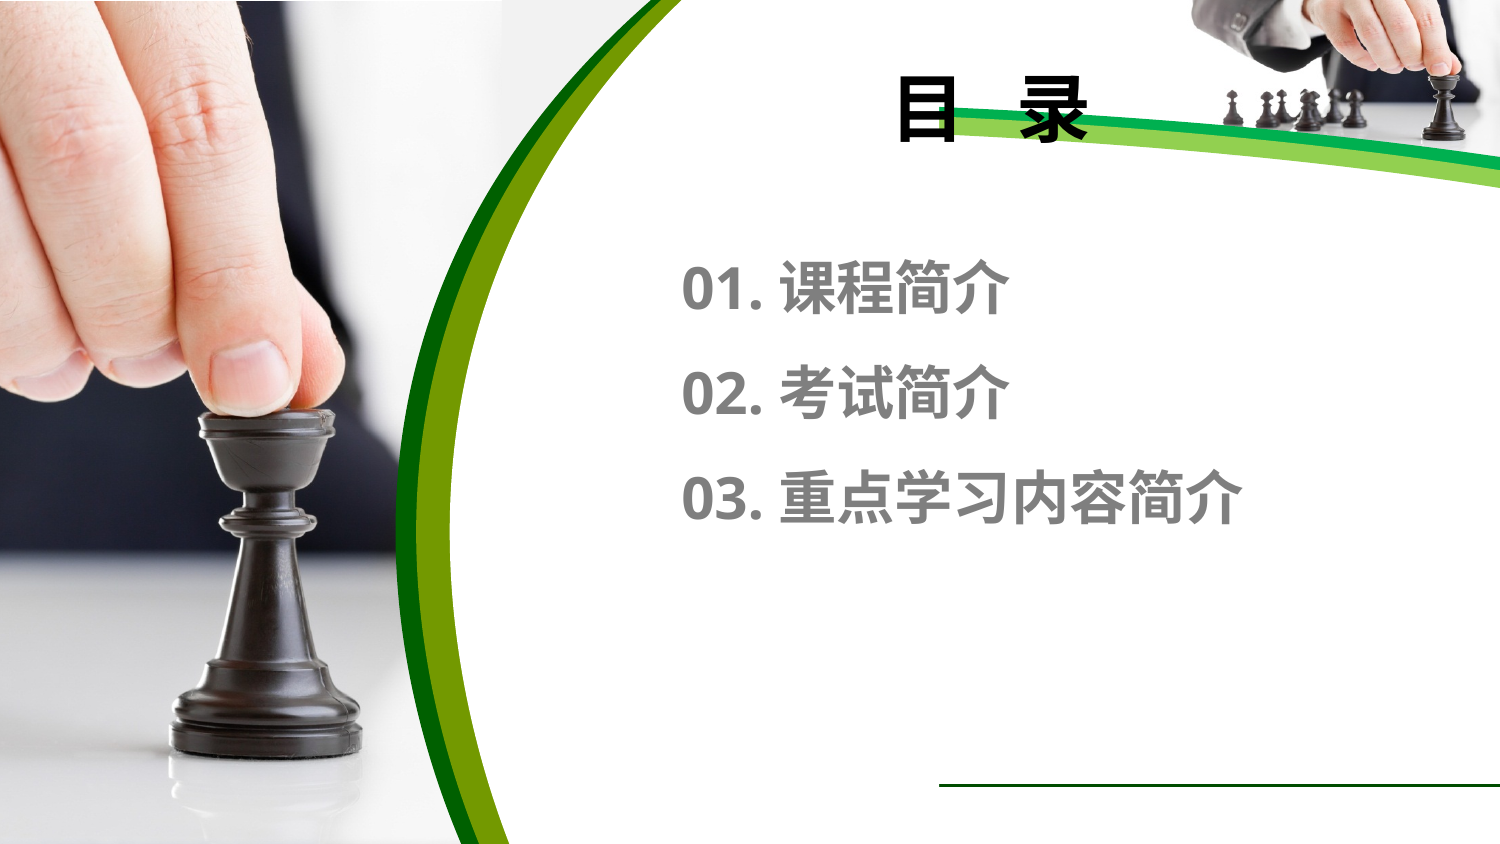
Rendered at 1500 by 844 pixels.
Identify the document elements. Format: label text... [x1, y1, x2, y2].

picture [1187, 151, 1245, 157]
text_box 01.课程简介 02.考试简介 03.重点学习内容简介 [1096, 209, 1259, 644]
text_box [517, 0, 649, 143]
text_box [243, 151, 1091, 695]
picture [0, 0, 514, 844]
text_box 目 录 [875, 53, 1107, 159]
picture [1187, 0, 1500, 156]
